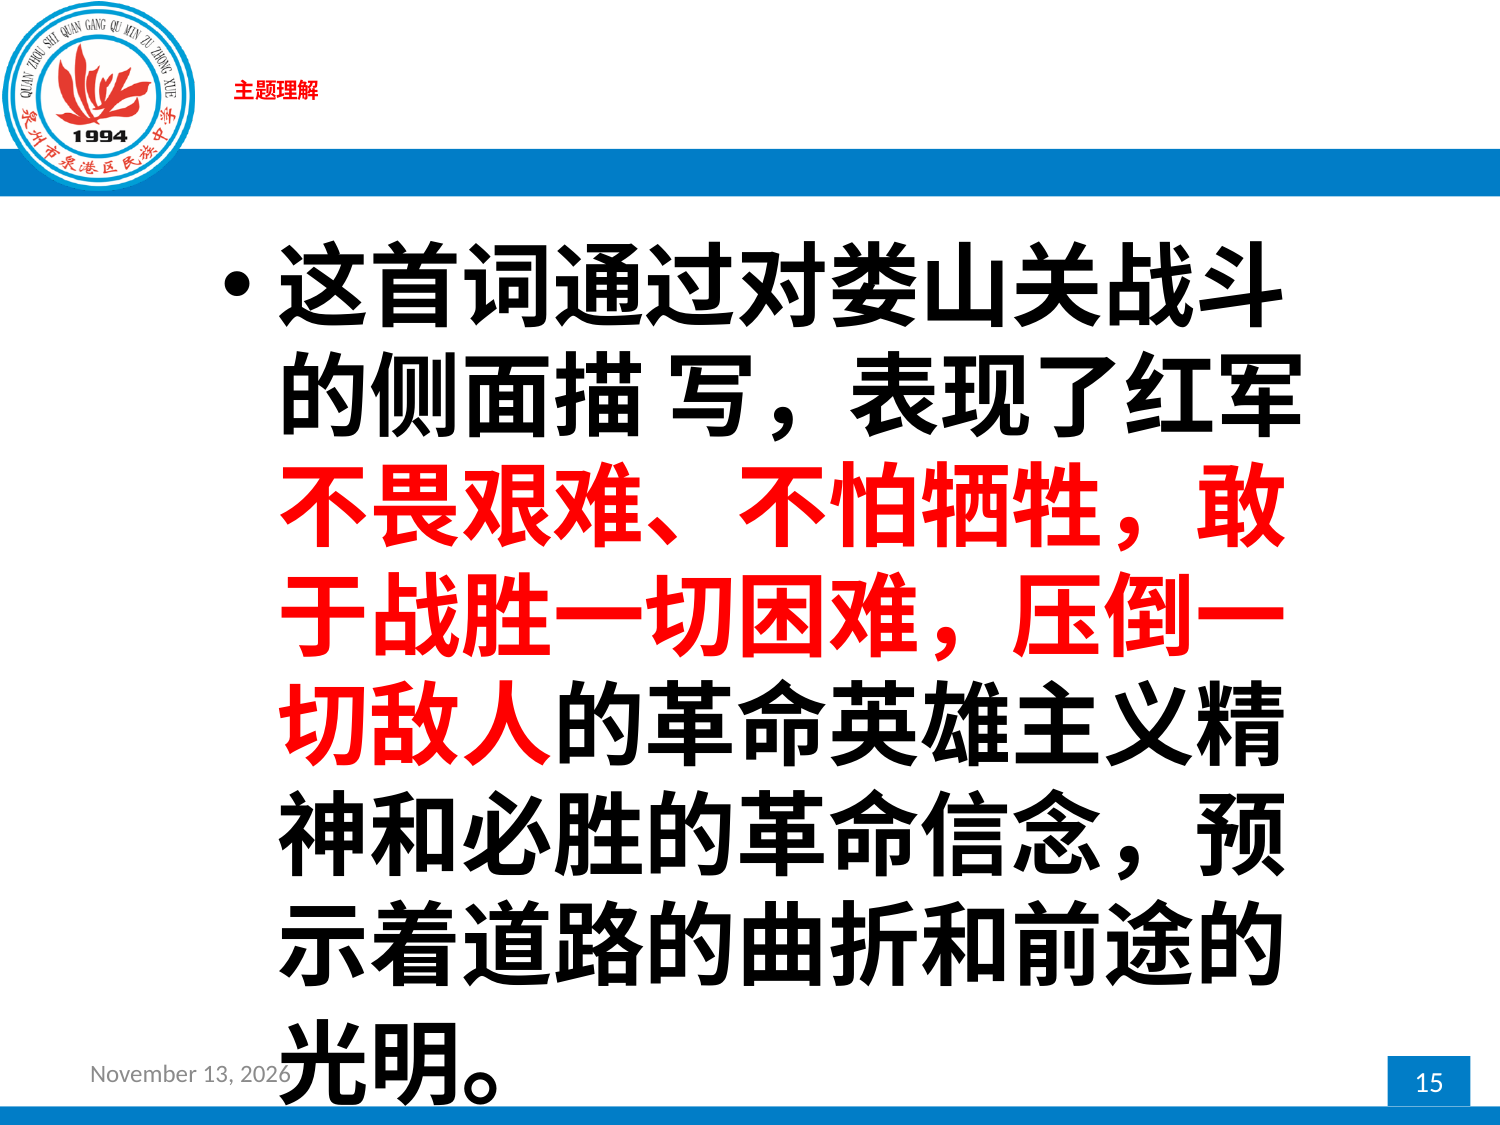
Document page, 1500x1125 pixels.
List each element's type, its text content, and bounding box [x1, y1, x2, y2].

picture [9, 6, 189, 186]
list 这首词通过对娄山关战斗的侧面描 写，表现了红军不畏艰难、不怕牺牲，敢于战胜一切困难，压倒一切敌人的革命英雄主义精神和必胜的革命信念，预示着道路的曲折和前途的光明。 [206, 220, 1365, 953]
picture [2, 107, 78, 191]
picture [110, 1, 195, 79]
title 主题理解 [218, 42, 1425, 138]
picture [2, 1, 88, 86]
picture [120, 114, 195, 191]
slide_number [75, 1042, 425, 1103]
